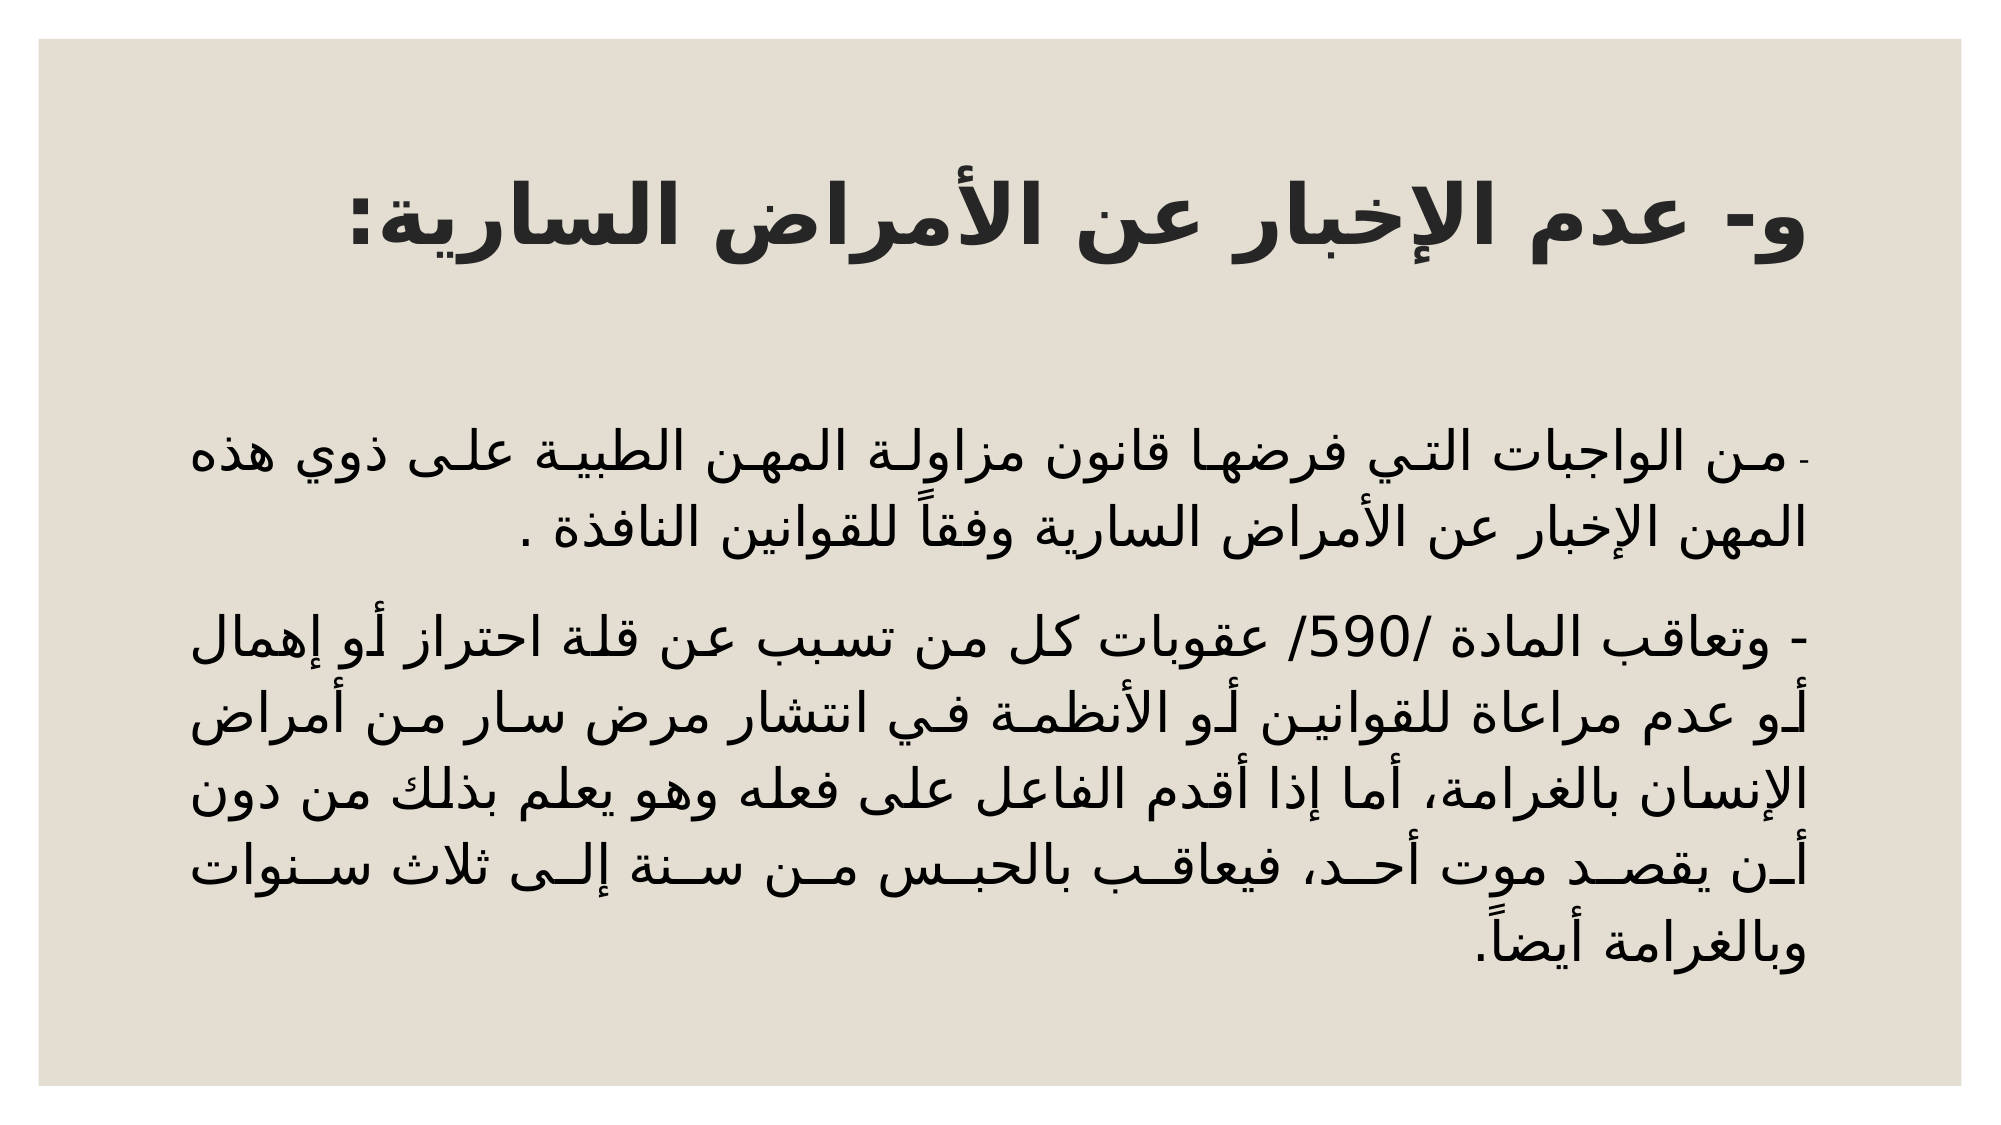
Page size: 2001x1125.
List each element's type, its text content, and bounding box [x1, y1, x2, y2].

list - من الواجبات التي فرضها قانون مزاولة المهن الطبية على ذوي هذه المهن الإخبار عن الأمراض السارية وفقاً للقوانين النافذة . - وتعاقب المادة /590/ عقوبات كل من تسبب عن قلة احتراز أو إهمال أو عدم مراعاة للقوانين أو الأنظمة في انتشار مرض سار من أمراض الإنسان بالغرامة، أما إذا أقدم الفاعل على فعله وهو يعلم بذلك من دون أن يقصد موت أحد، فيعاقب بالحبس من سنة إلى ثلاث سنوات وبالغرامة أيضاً. [174, 345, 1825, 990]
title و- عدم الإخبار عن الأمراض السارية: [174, 105, 1825, 331]
